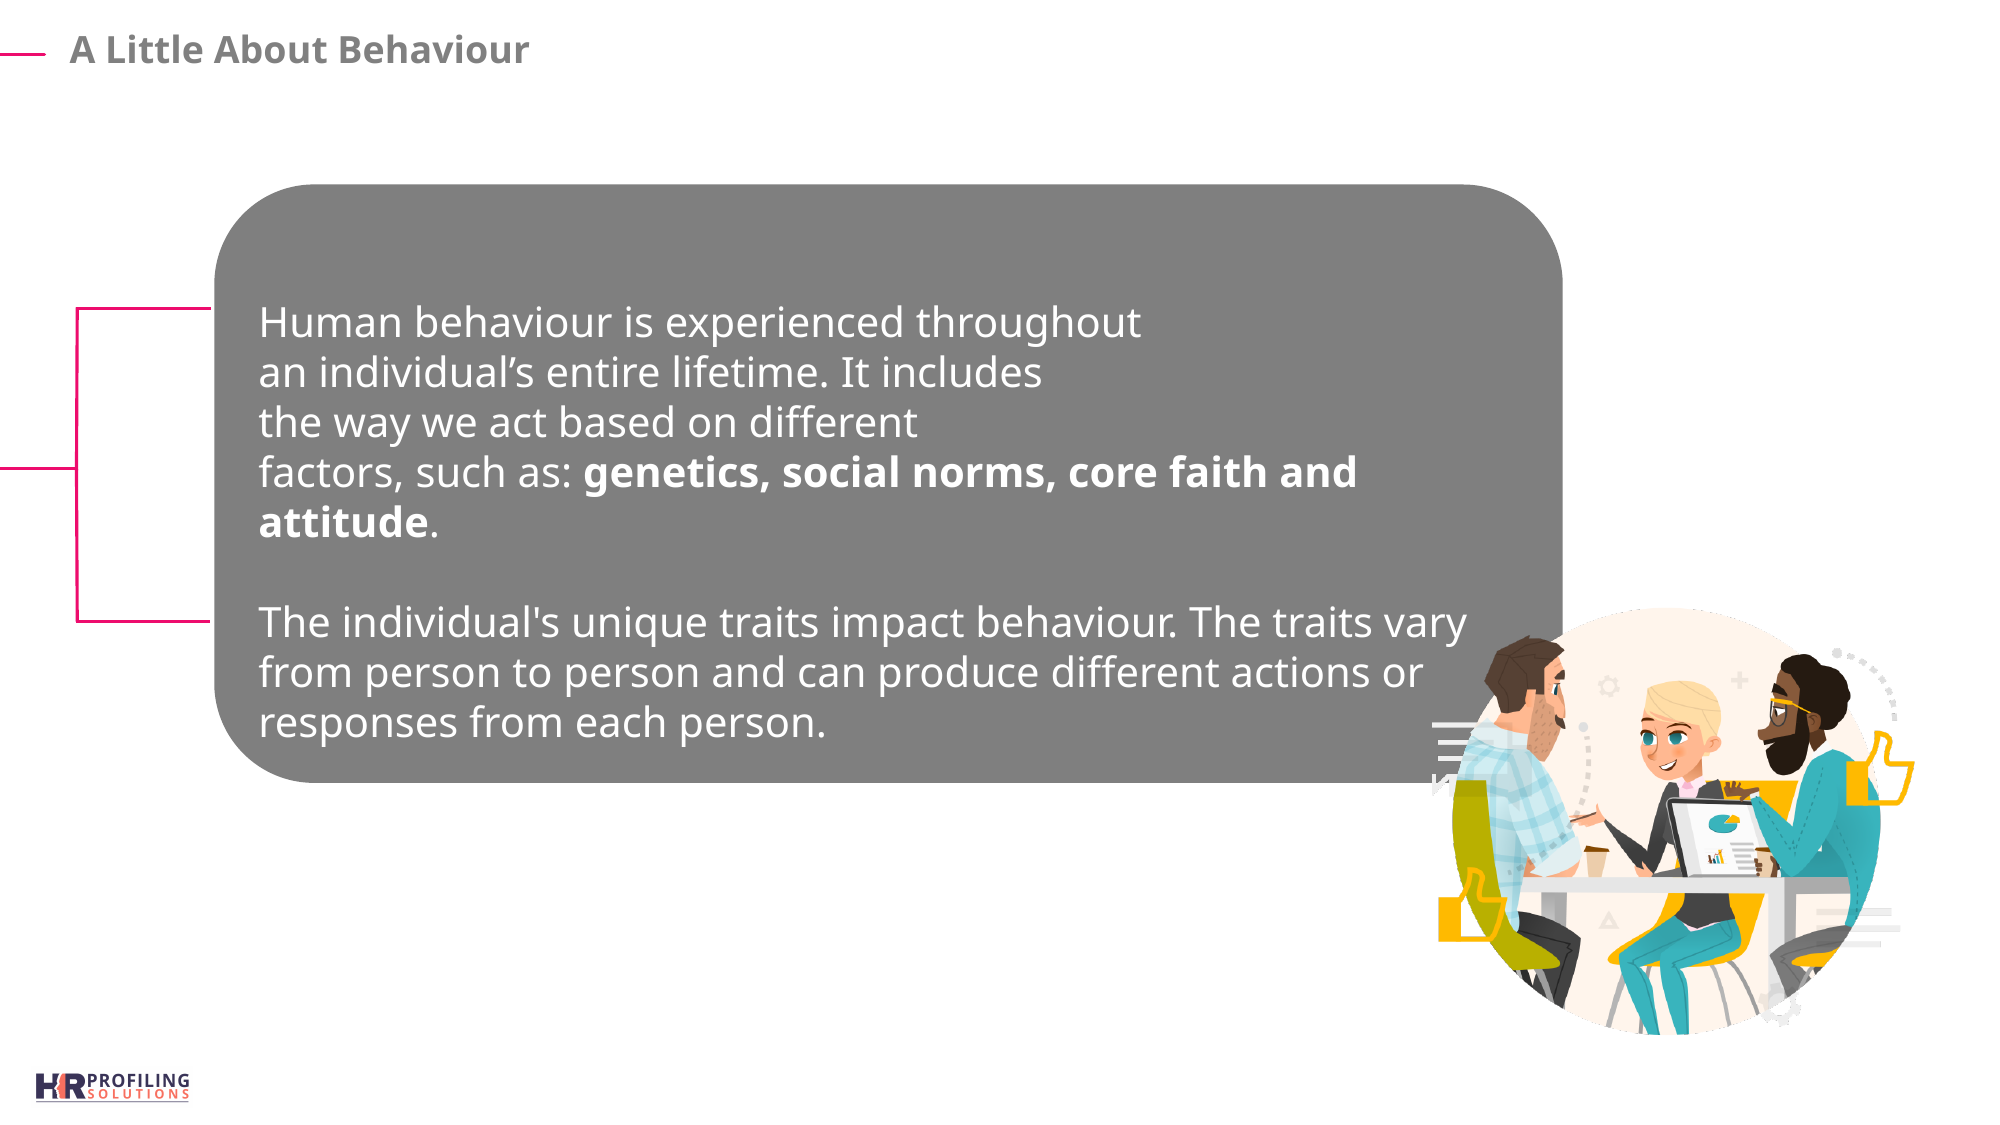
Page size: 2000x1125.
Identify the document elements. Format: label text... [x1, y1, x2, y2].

picture [1432, 597, 1924, 1044]
picture [31, 1066, 193, 1108]
text_box Human behaviour is experienced throughout an individual’s entire lifetime. It includes the way we act based on different factors, such as: genetics, social norms, core faith and attitude. The individual's unique traits impact behaviour. The traits vary from person to person and can produce different actions or responses from each person. [214, 184, 1563, 783]
title A Little About Behaviour [54, 19, 1680, 102]
